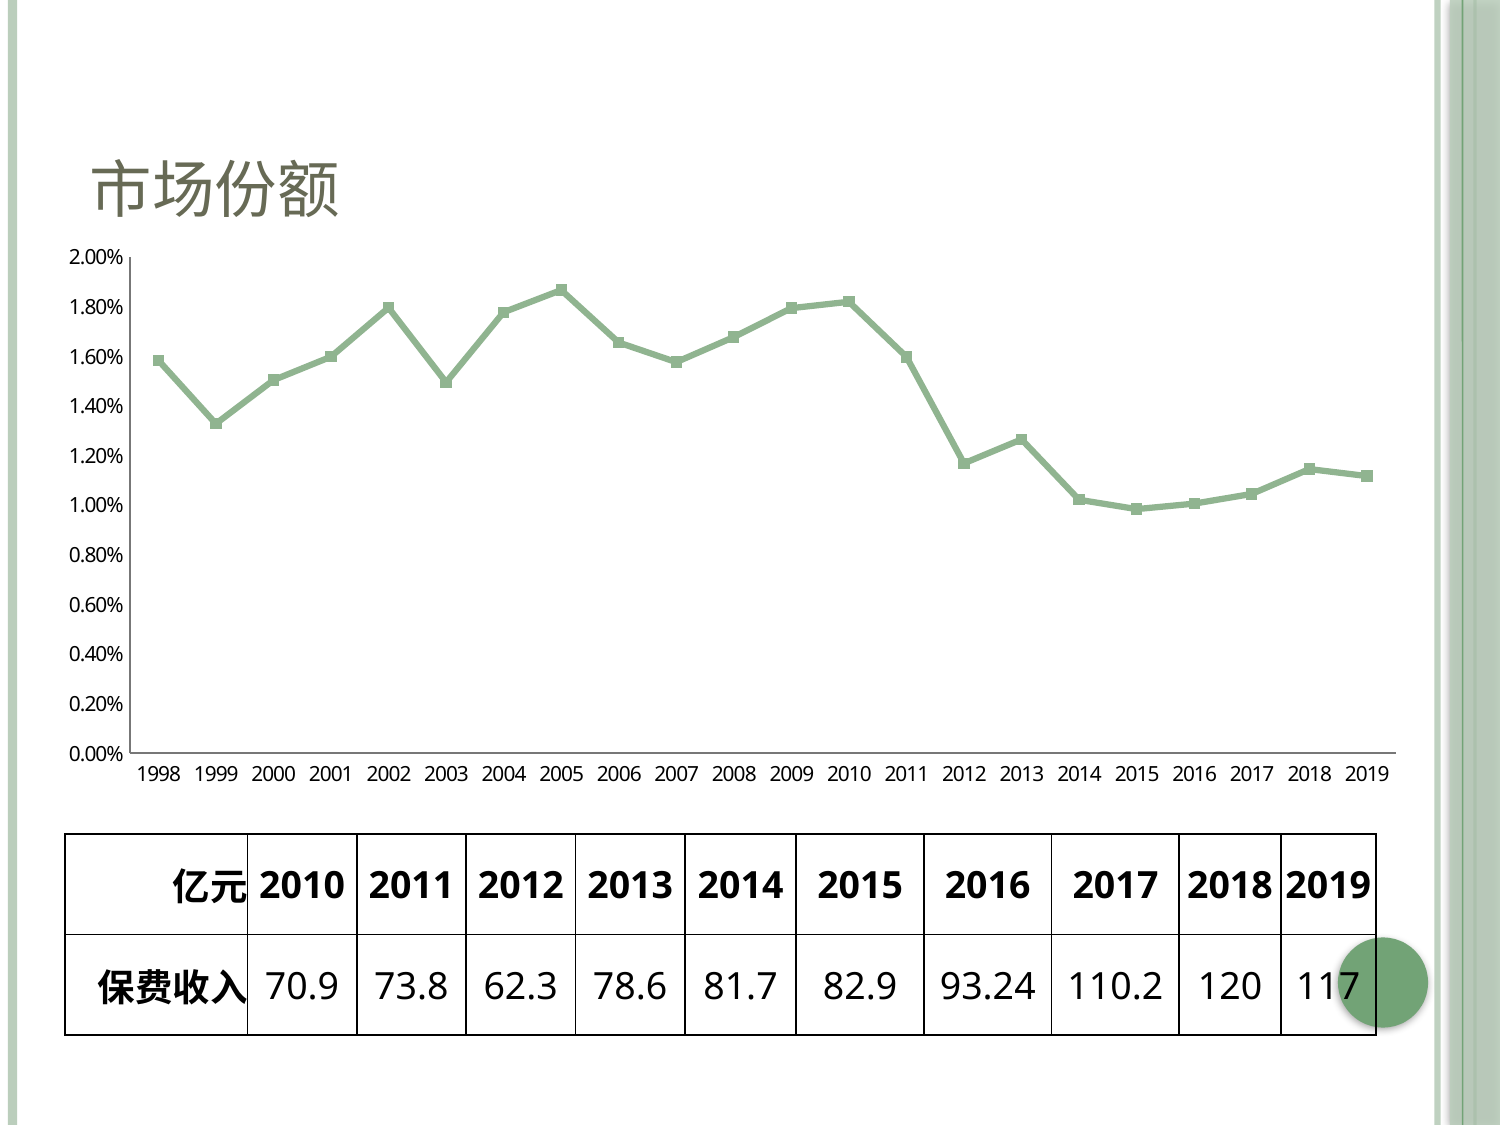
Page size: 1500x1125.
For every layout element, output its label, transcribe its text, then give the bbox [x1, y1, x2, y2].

table_cell 73.8 [358, 935, 465, 1034]
table_header 2017 [1052, 835, 1178, 934]
table_header 2016 [925, 835, 1051, 934]
table_cell 81.7 [686, 935, 795, 1034]
table_cell 70.9 [248, 935, 356, 1034]
table_header 2013 [576, 835, 684, 934]
table_cell 117 [1282, 935, 1375, 1034]
table_header 2019 [1282, 835, 1375, 934]
chart [40, 231, 1424, 800]
table_cell 62.3 [467, 935, 575, 1034]
table_header 2014 [686, 835, 795, 934]
table_header 亿元 [66, 835, 247, 934]
table_cell 110.2 [1052, 935, 1178, 1034]
table_cell 120 [1180, 935, 1280, 1034]
title 市场份额 [75, 45, 1300, 228]
table_header 2010 [248, 835, 356, 934]
table_cell 保费收入 [66, 935, 247, 1034]
table_cell 93.24 [925, 935, 1051, 1034]
table_header 2012 [467, 835, 575, 934]
table_cell 82.9 [797, 935, 923, 1034]
table_header 2018 [1180, 835, 1280, 934]
table_cell 78.6 [576, 935, 684, 1034]
table_header 2015 [797, 835, 923, 934]
table_header 2011 [358, 835, 465, 934]
